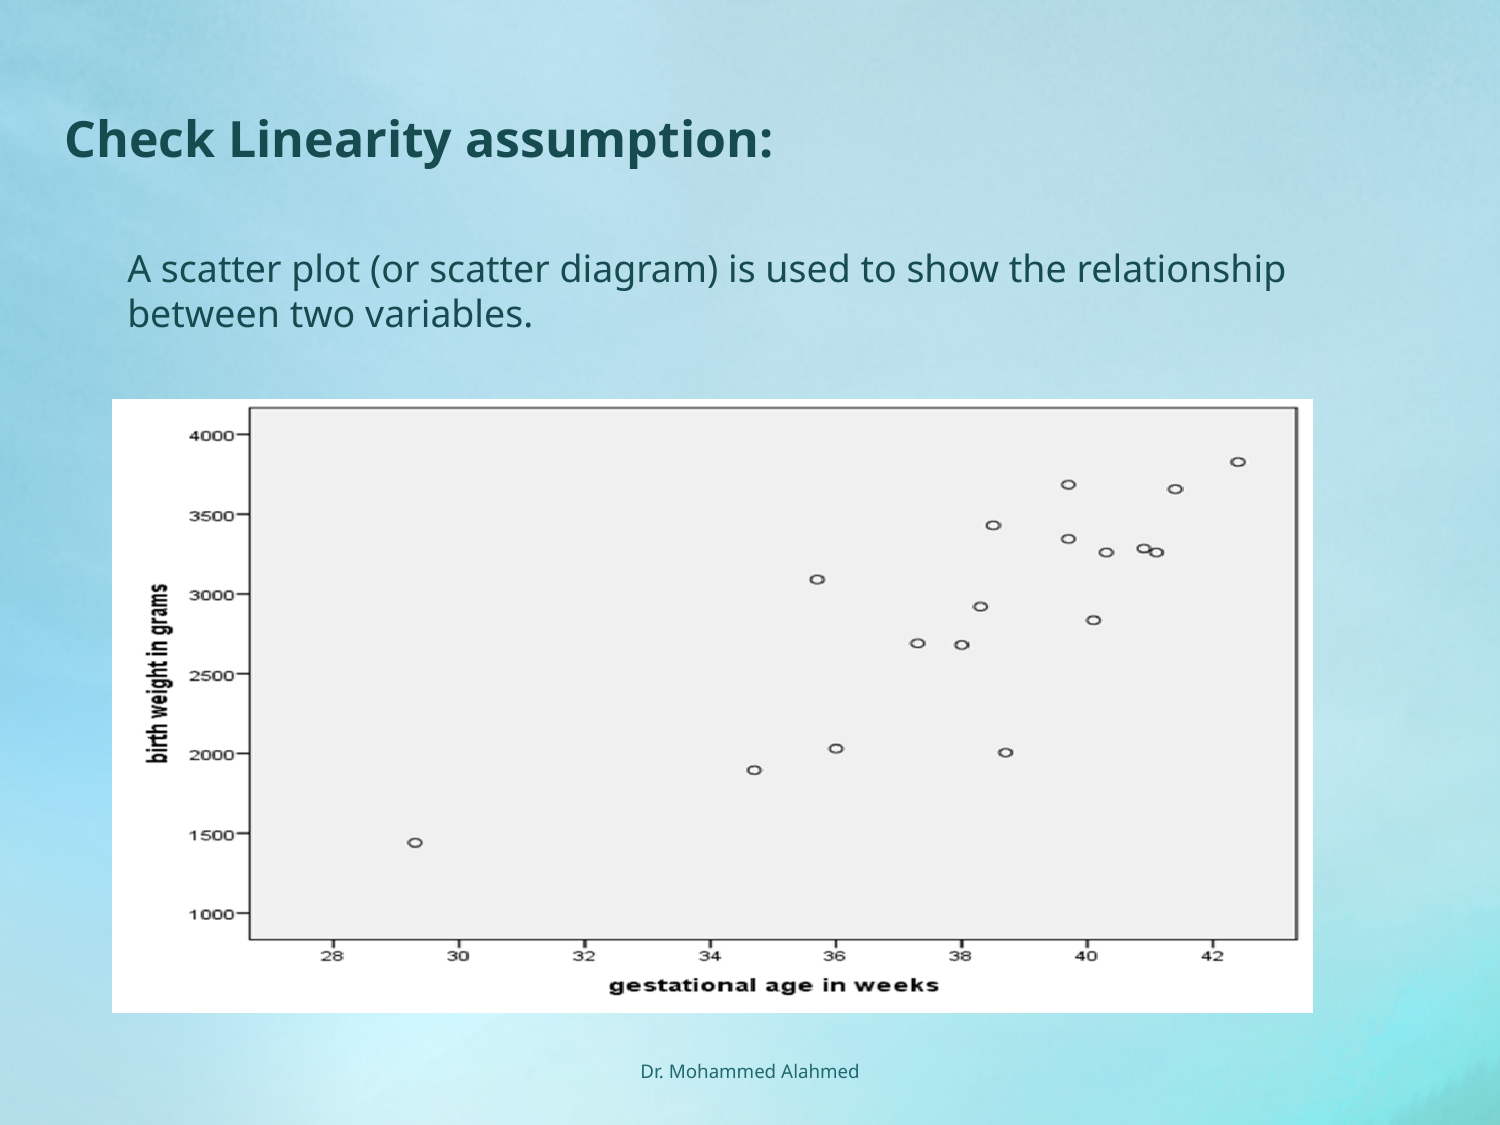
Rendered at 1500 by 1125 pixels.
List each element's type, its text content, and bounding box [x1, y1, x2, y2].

picture [0, 0, 1500, 1125]
text_box A scatter plot (or scatter diagram) is used to show the relationship between two variables. [112, 237, 1313, 343]
footer Dr. Mohammed Alahmed [512, 1042, 988, 1103]
text_box Check Linearity assumption: [50, 99, 913, 175]
